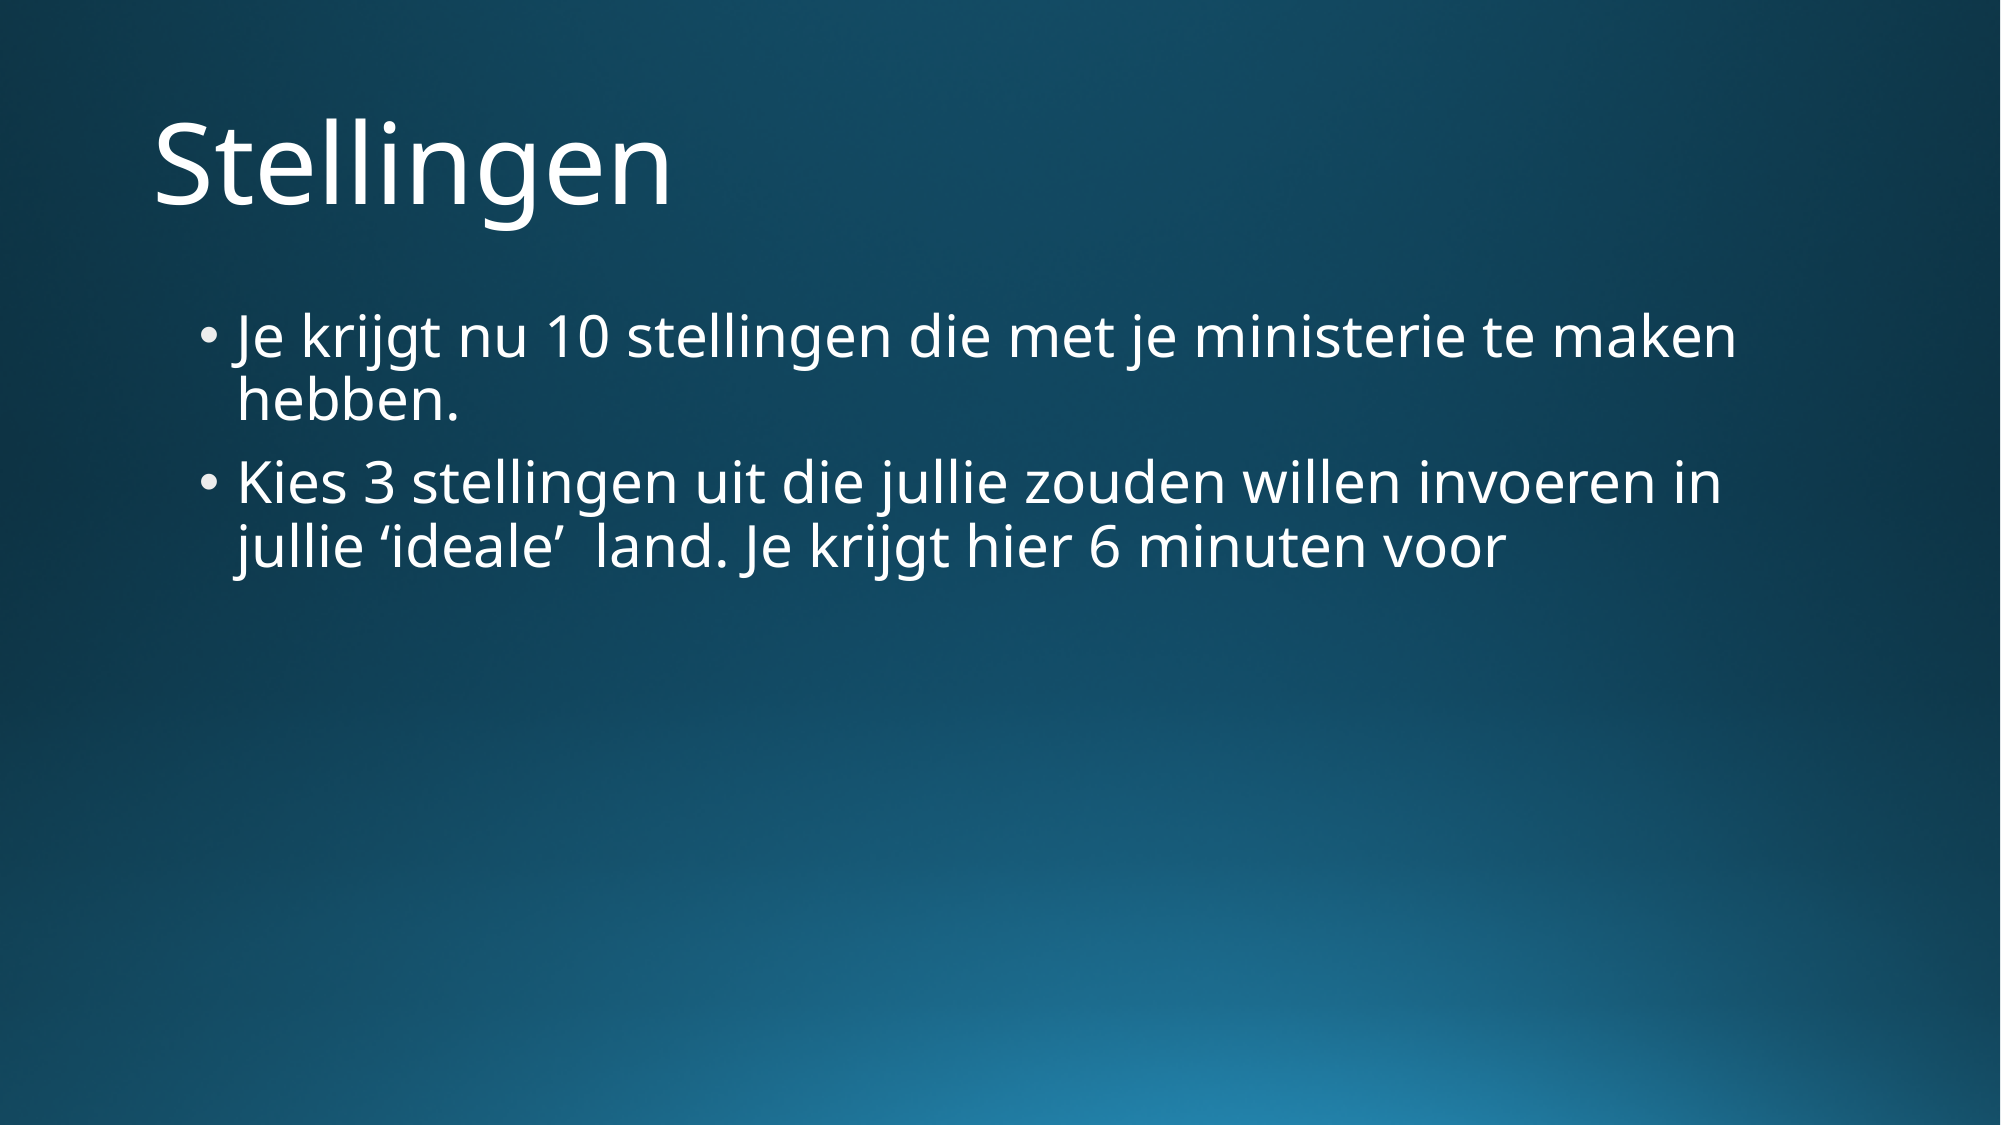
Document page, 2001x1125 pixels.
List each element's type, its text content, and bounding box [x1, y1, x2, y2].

picture [0, 0, 2001, 1125]
list Je krijgt nu 10 stellingen die met je ministerie te maken hebben. Kies 3 stellingen uit die jullie zouden willen invoeren in jullie ‘ideale’ land. Je krijgt hier 6 minuten voor [183, 299, 1863, 1014]
title Stellingen [137, 59, 1863, 278]
